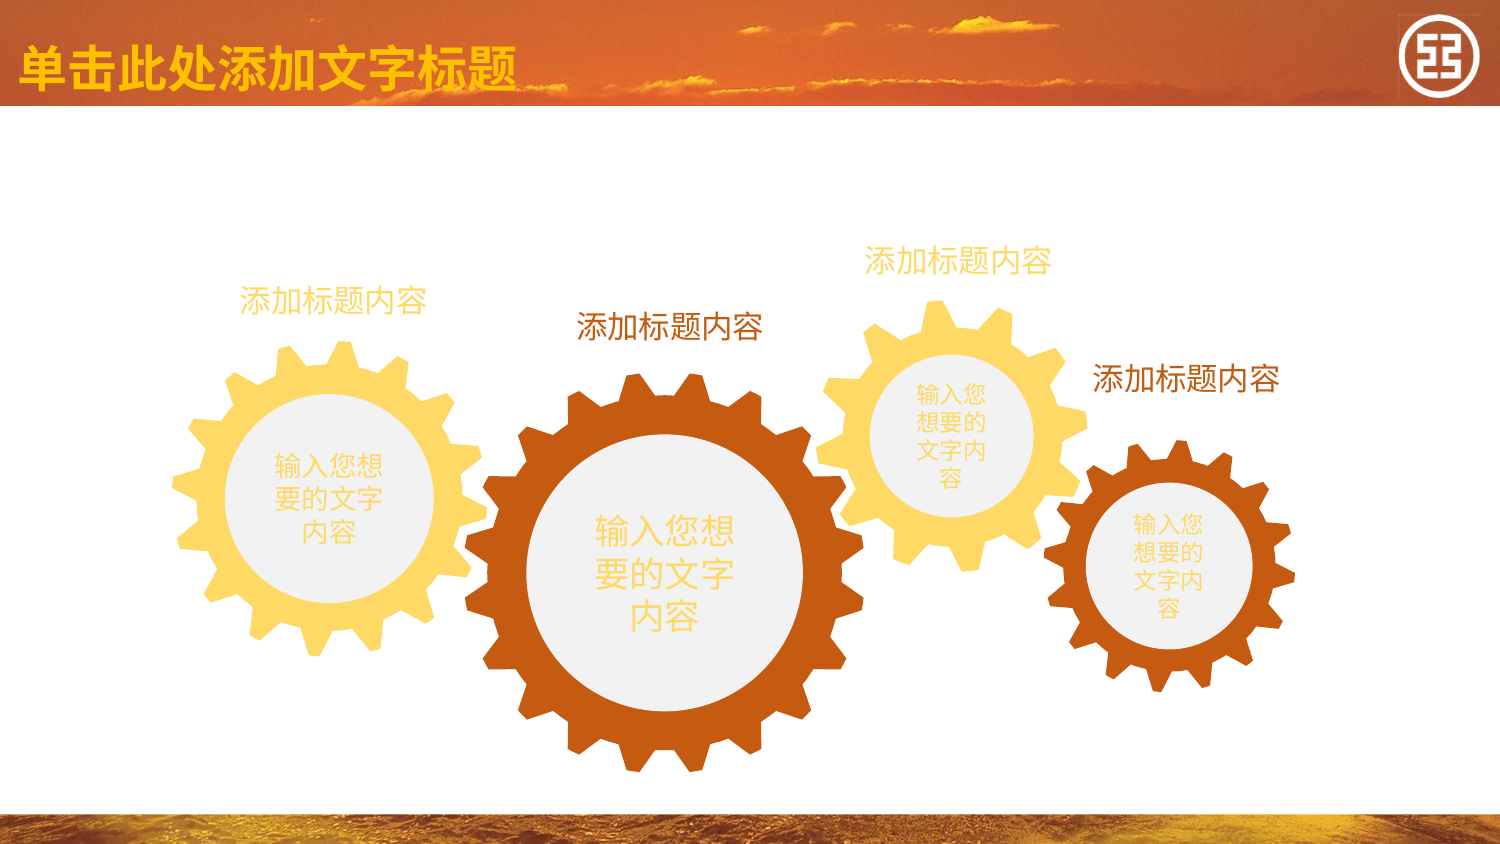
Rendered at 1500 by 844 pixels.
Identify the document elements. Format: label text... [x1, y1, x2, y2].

picture [0, 0, 1500, 106]
text_box 添加标题内容 [827, 233, 1090, 287]
picture [0, 815, 1500, 844]
text_box 添加标题内容 [538, 299, 802, 373]
text_box 添加标题内容 [202, 273, 465, 327]
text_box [815, 300, 1088, 572]
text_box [1043, 440, 1295, 692]
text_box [172, 340, 487, 657]
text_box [464, 373, 864, 773]
text_box 添加标题内容 [1088, 351, 1302, 405]
